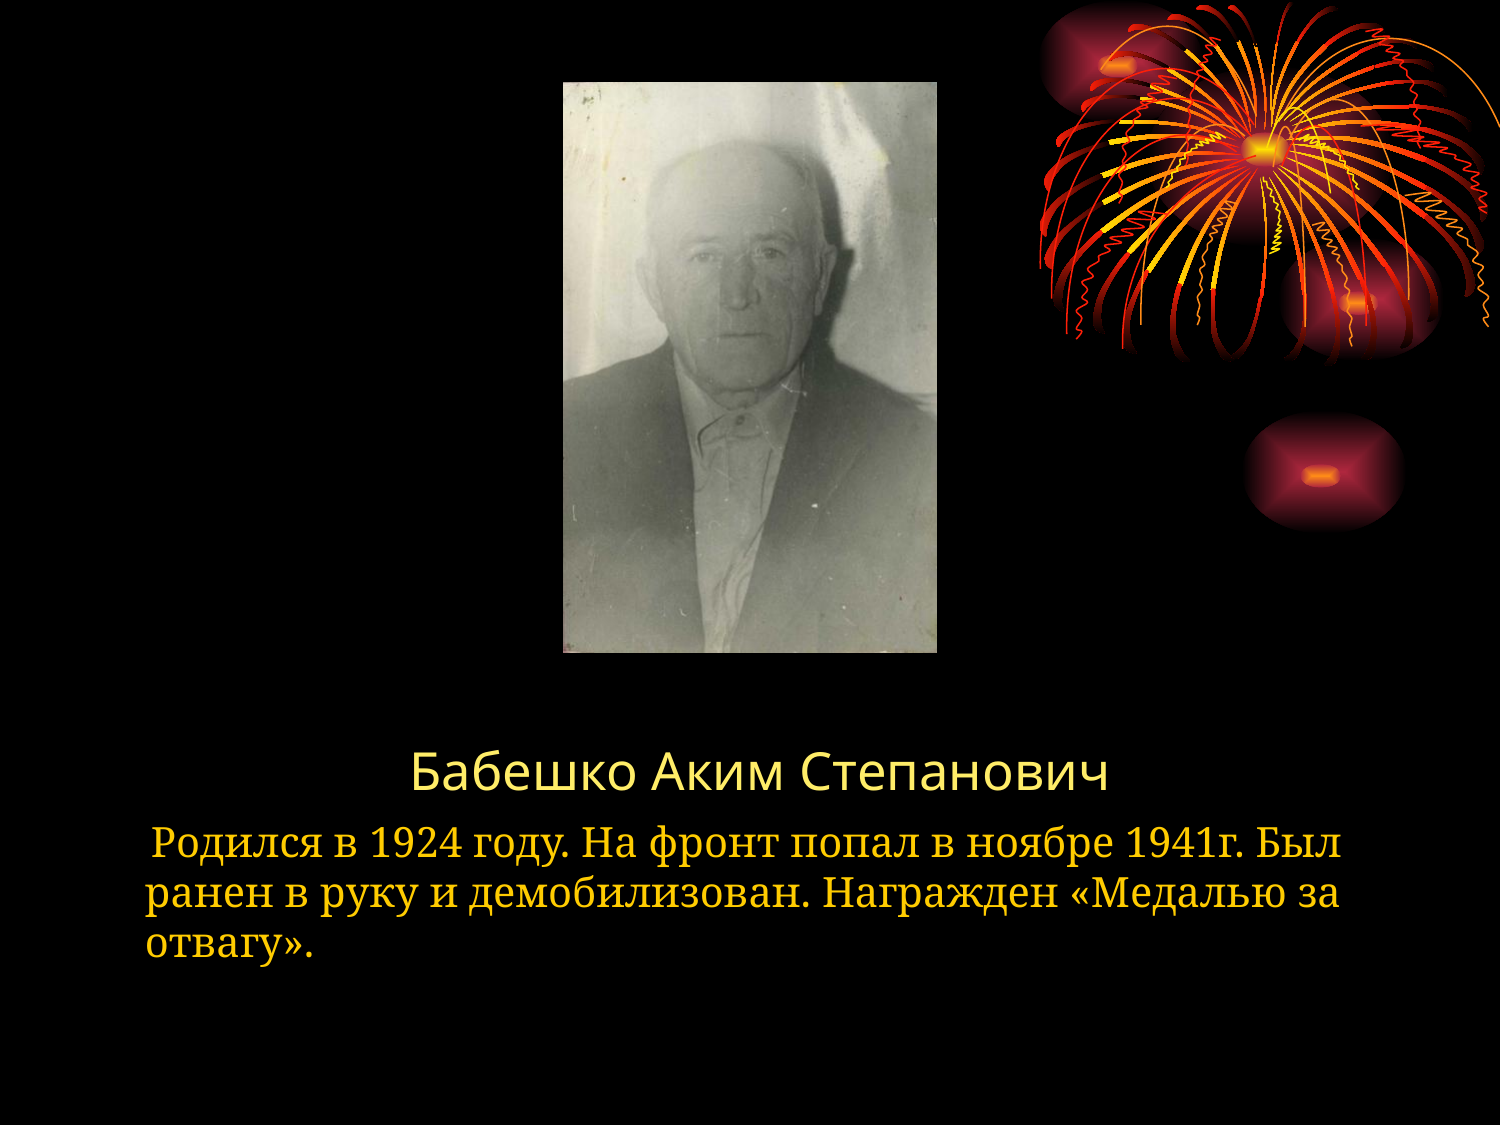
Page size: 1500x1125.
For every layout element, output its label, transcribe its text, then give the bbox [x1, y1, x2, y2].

list Родился в 1924 году. На фронт попал в ноябре 1941г. Был ранен в руку и демобилизован. Награжден «Медалью за отвагу». [81, 808, 1395, 1055]
title Бабешко Аким Степанович [374, 679, 1137, 808]
picture [562, 81, 938, 653]
